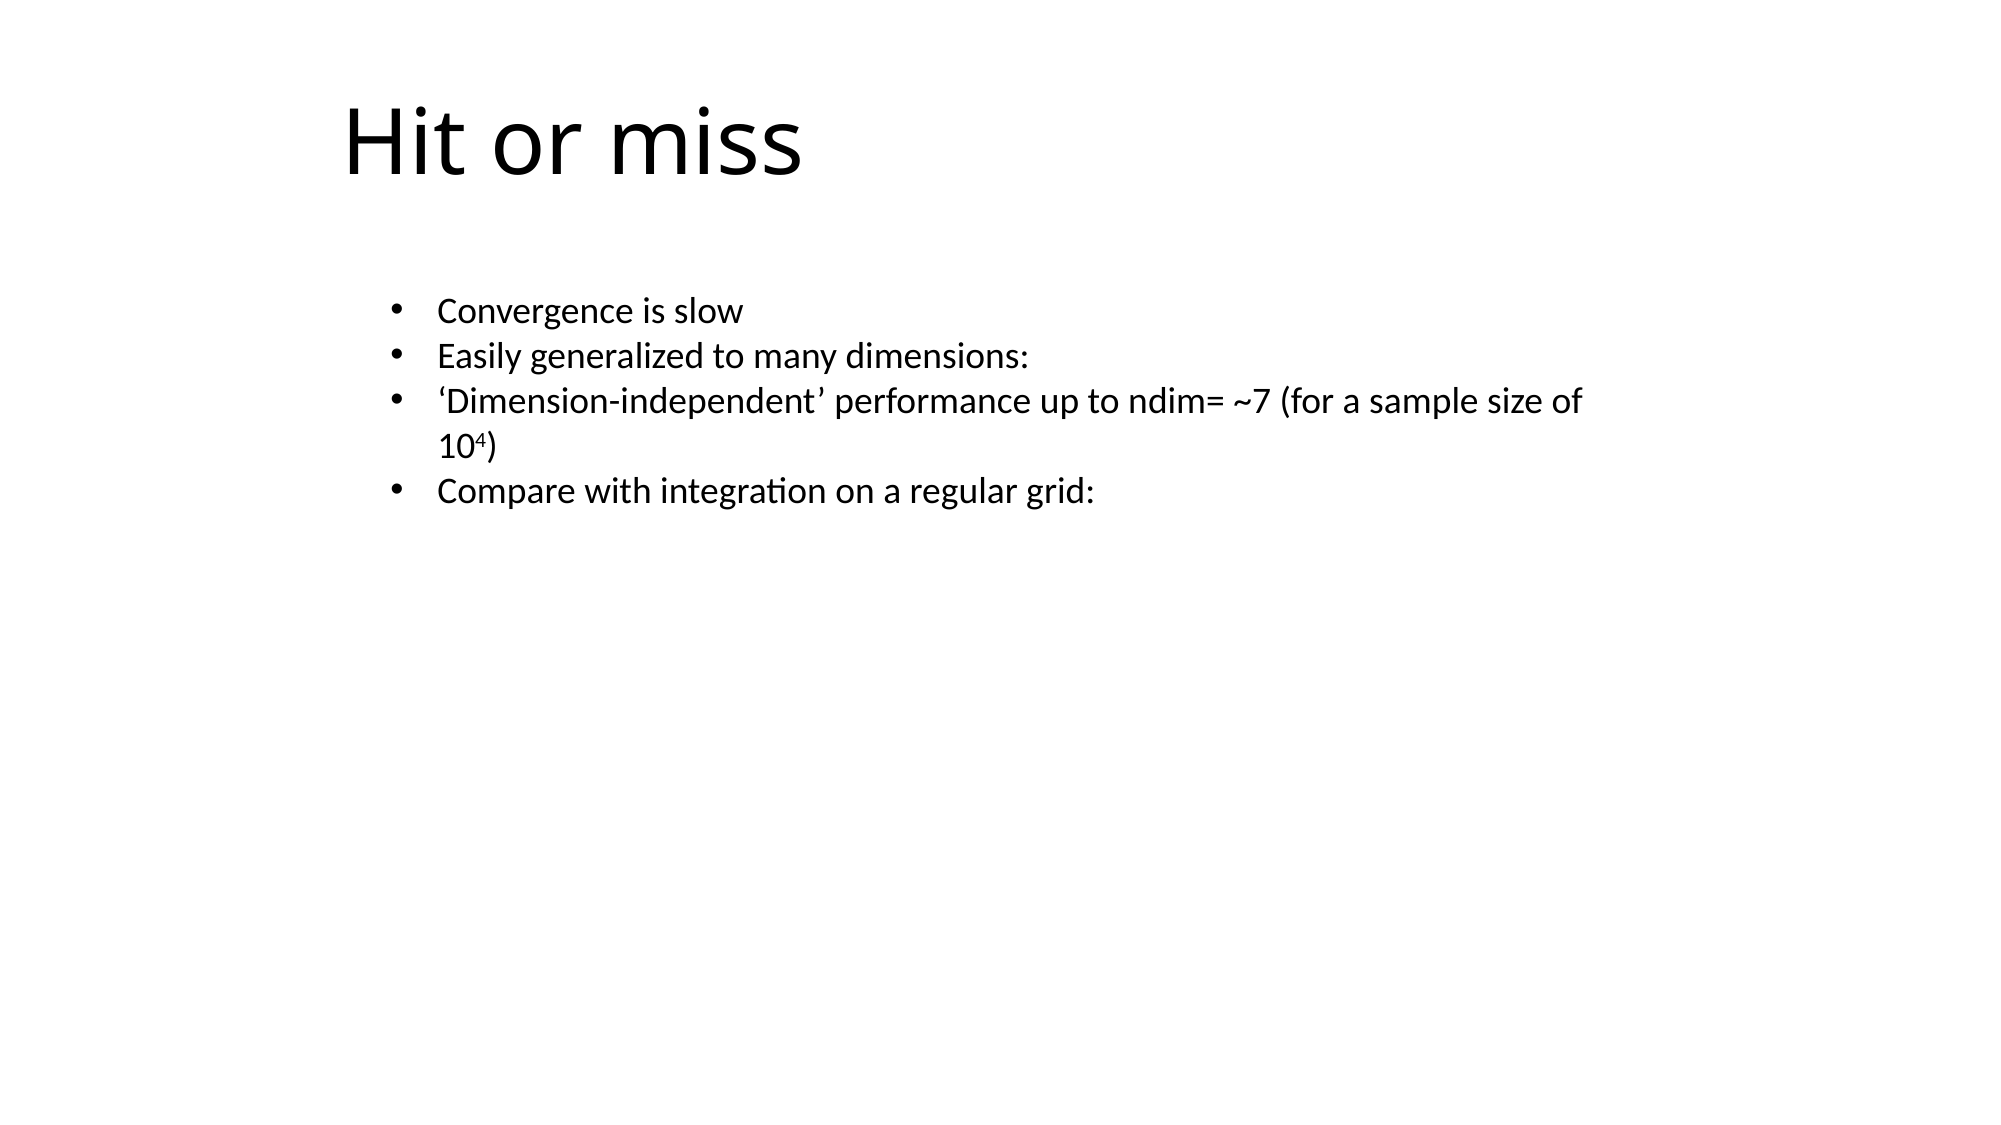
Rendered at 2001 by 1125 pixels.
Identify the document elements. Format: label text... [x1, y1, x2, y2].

text_box Convergence is slow Easily generalized to many dimensions: ‘Dimension-independent’ performance up to ndim= ~7 (for a sample size of 104) Compare with integration on a regular grid: [375, 278, 1628, 609]
title Hit or miss [326, 50, 1677, 239]
